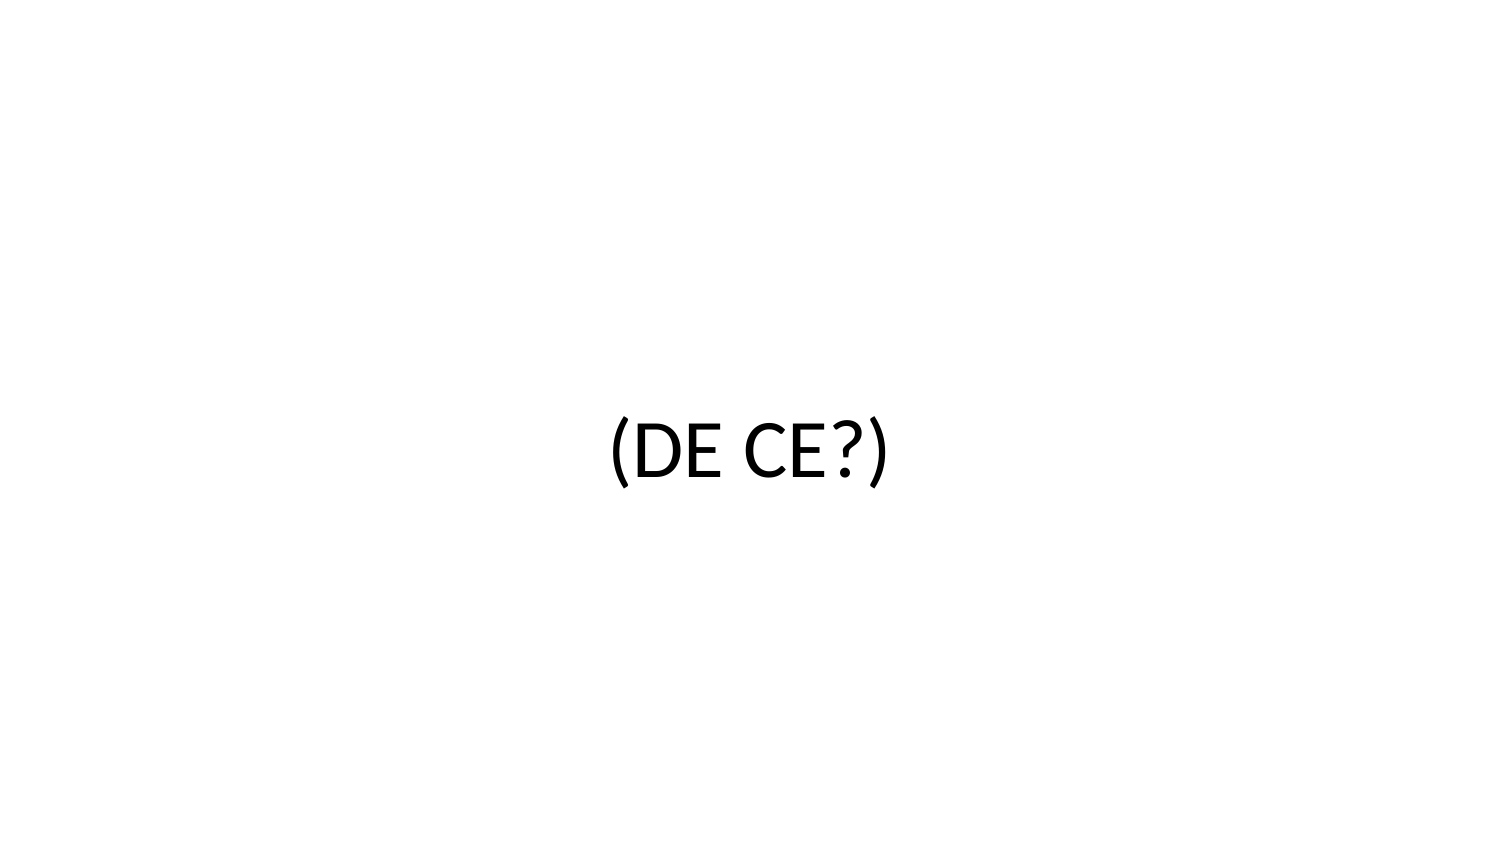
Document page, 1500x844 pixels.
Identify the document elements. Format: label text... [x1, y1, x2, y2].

text_box (DE CE?) [592, 341, 908, 502]
